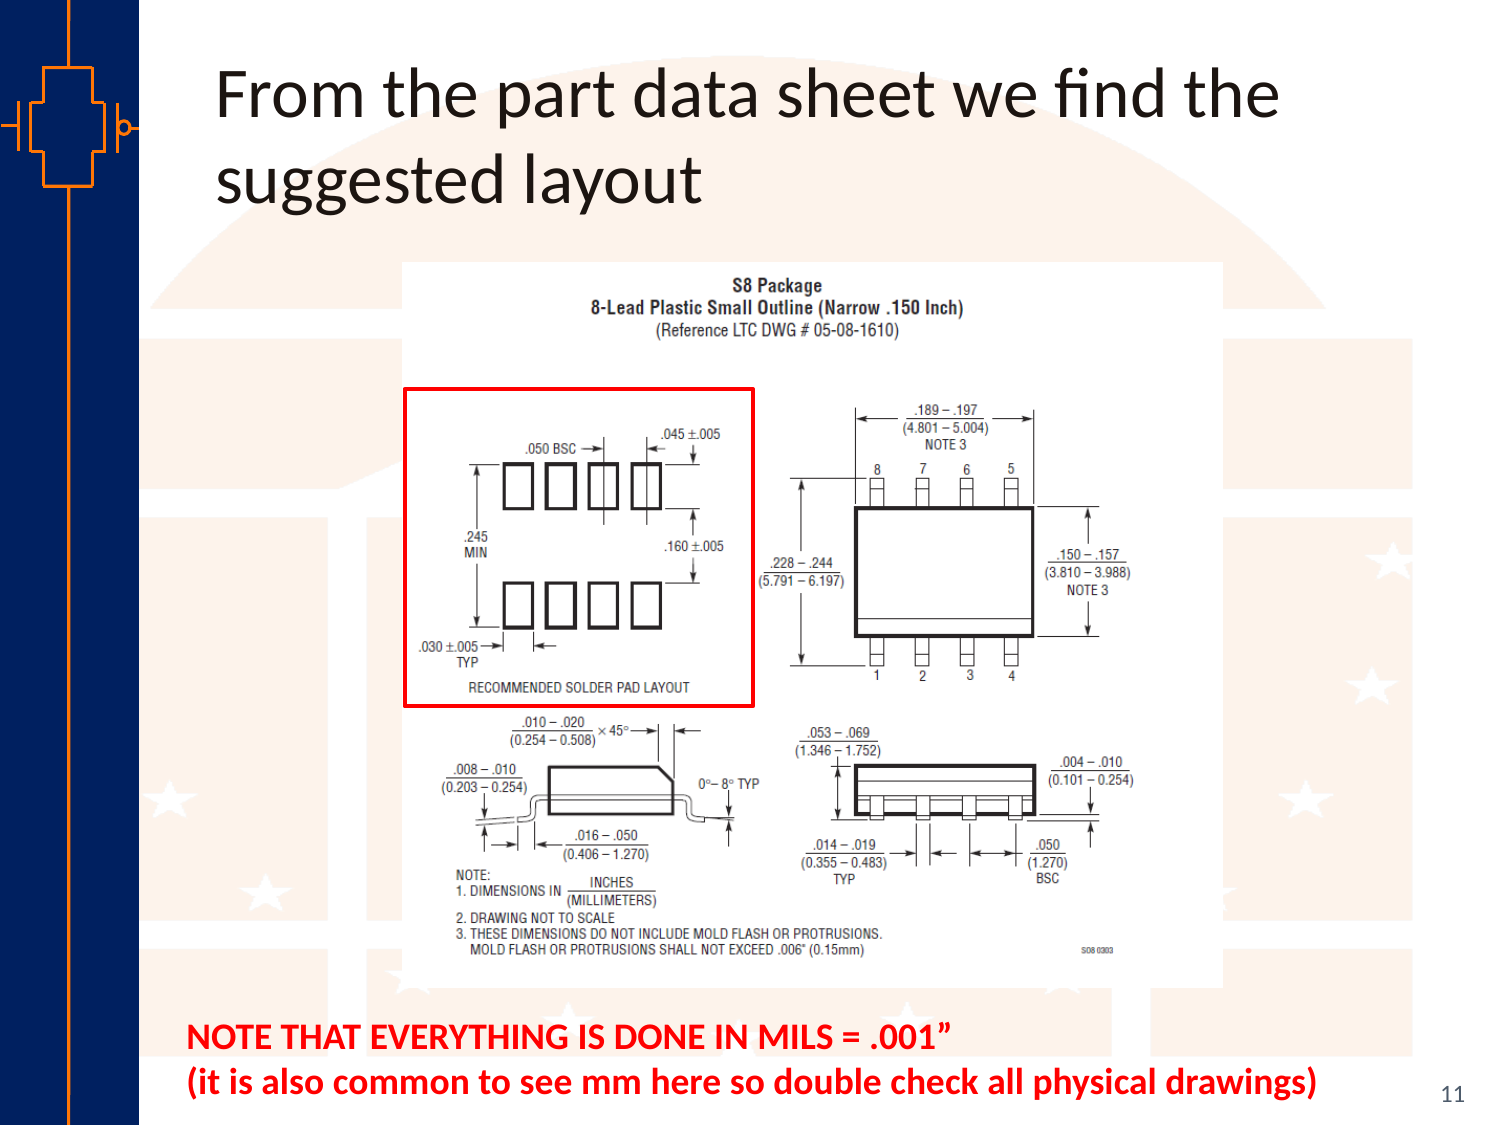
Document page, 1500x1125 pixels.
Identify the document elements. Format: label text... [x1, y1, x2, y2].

slide_number 11 [1425, 1062, 1488, 1123]
text_box NOTE THAT EVERYTHING IS DONE IN MILS = .001” (it is also common to see mm here so double check all physical drawings) [171, 1004, 1335, 1110]
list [402, 262, 1223, 988]
title From the part data sheet we find the suggested layout [200, 37, 1388, 225]
